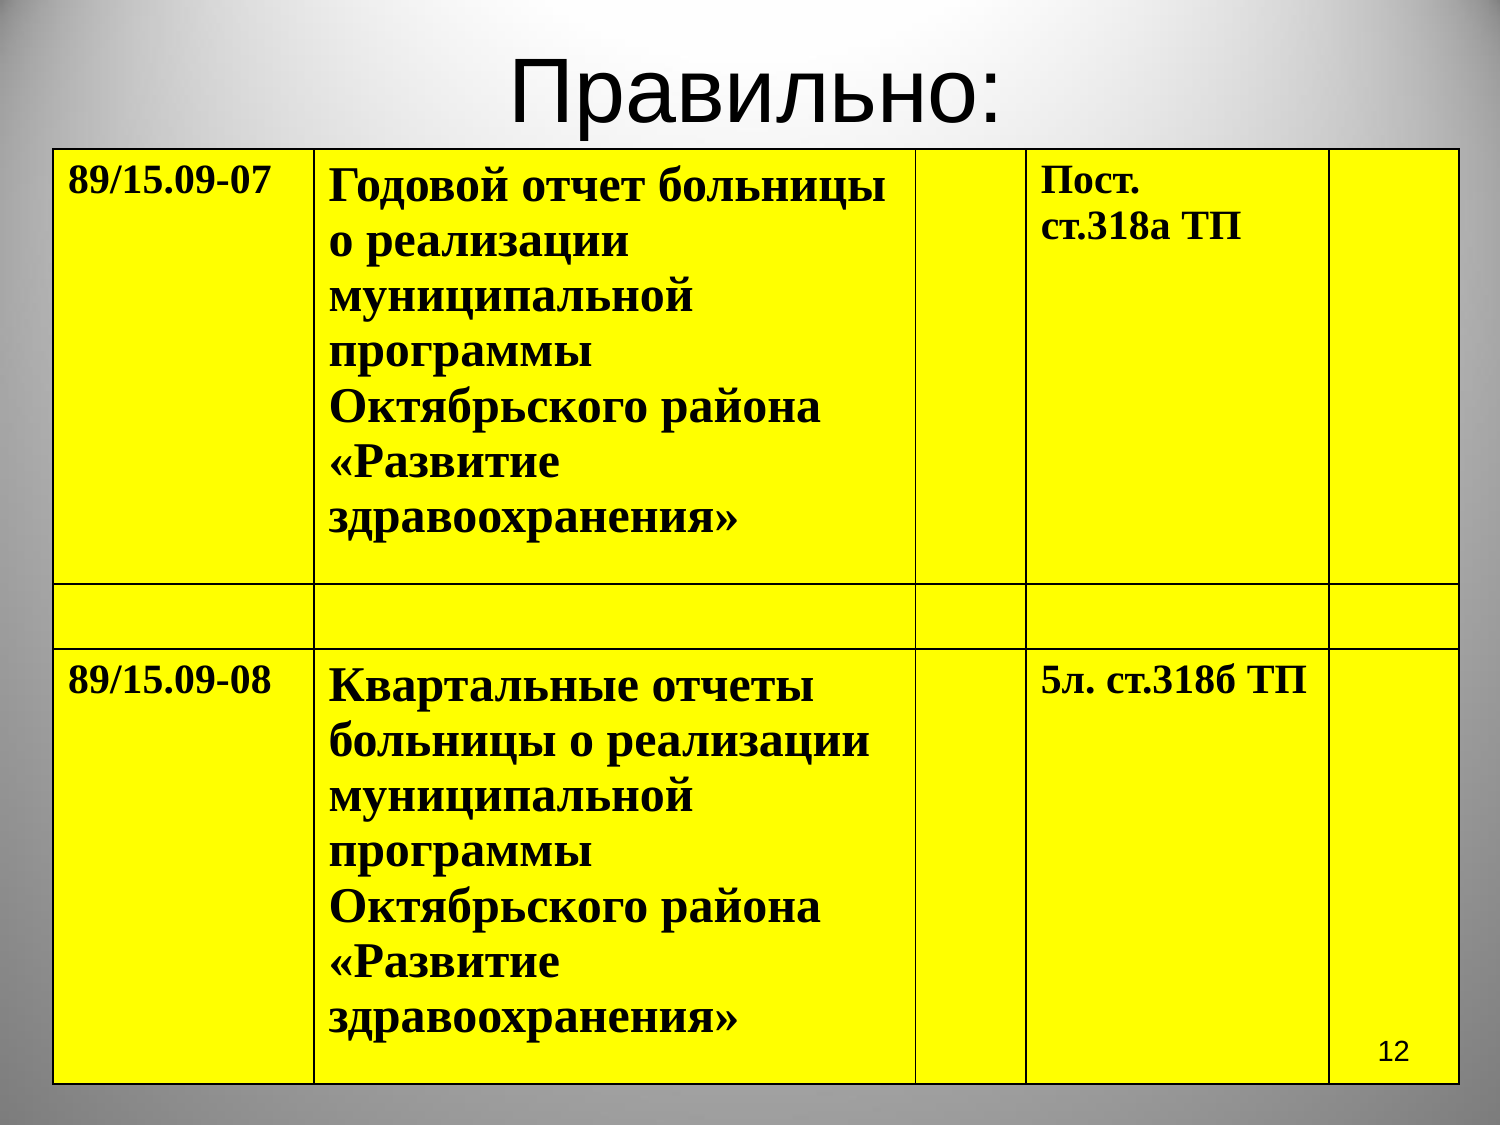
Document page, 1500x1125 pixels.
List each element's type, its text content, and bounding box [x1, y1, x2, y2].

slide_number 12 [1074, 1024, 1426, 1103]
table_cell [916, 650, 1025, 1083]
table_header Годовой отчет больницы о реализации муниципальной программы Октябрьского района «Развитие здравоохранения» [315, 150, 915, 583]
table_header [1330, 150, 1458, 583]
table_header [916, 150, 1025, 583]
table_cell [315, 585, 915, 648]
table_header Пост. ст.318а ТП [1027, 150, 1328, 583]
table_cell [916, 585, 1025, 648]
title Правильно: [88, 0, 1425, 148]
table_cell 5л. ст.318б ТП [1027, 650, 1328, 1083]
table_cell [1330, 585, 1458, 648]
table_header 89/15.09-07 [54, 150, 313, 583]
table_cell [1027, 585, 1328, 648]
table_cell Квартальные отчеты больницы о реализации муниципальной программы Октябрьского района «Развитие здравоохранения» [315, 650, 915, 1083]
table_cell 89/15.09-08 [54, 650, 313, 1083]
table_cell [1330, 650, 1458, 1083]
table_cell [54, 585, 313, 648]
picture [0, 0, 1500, 1125]
